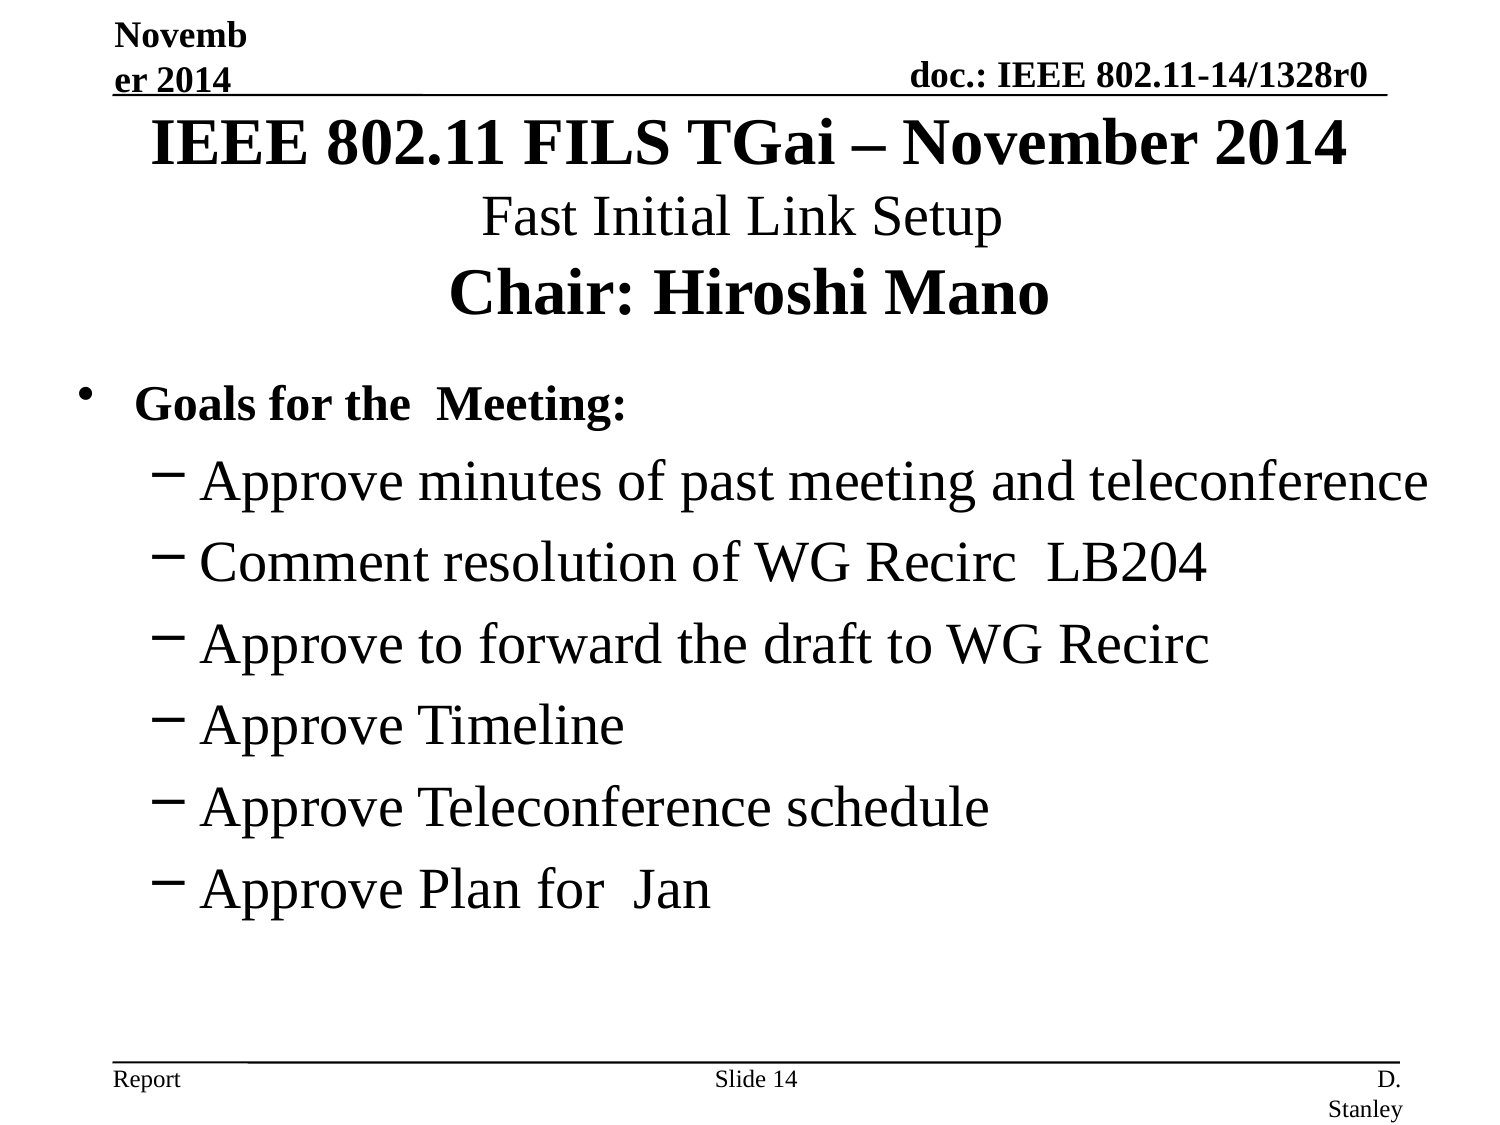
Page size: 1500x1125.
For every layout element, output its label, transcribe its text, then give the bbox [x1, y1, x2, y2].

slide_number Slide 14 [712, 1062, 800, 1093]
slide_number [114, 54, 257, 100]
title IEEE 802.11 FILS TGai – November 2014 Fast Initial Link Setup Chair: Hiroshi Mano [0, 125, 1500, 300]
footer D. Stanley, Aruba Networks [1325, 1062, 1402, 1093]
list Goals for the Meeting: Approve minutes of past meeting and teleconference Comment resolution of WG Recirc LB204 Approve to forward the draft to WG Recirc Approve Timeline Approve Teleconference schedule Approve Plan for Jan [62, 362, 1450, 1038]
